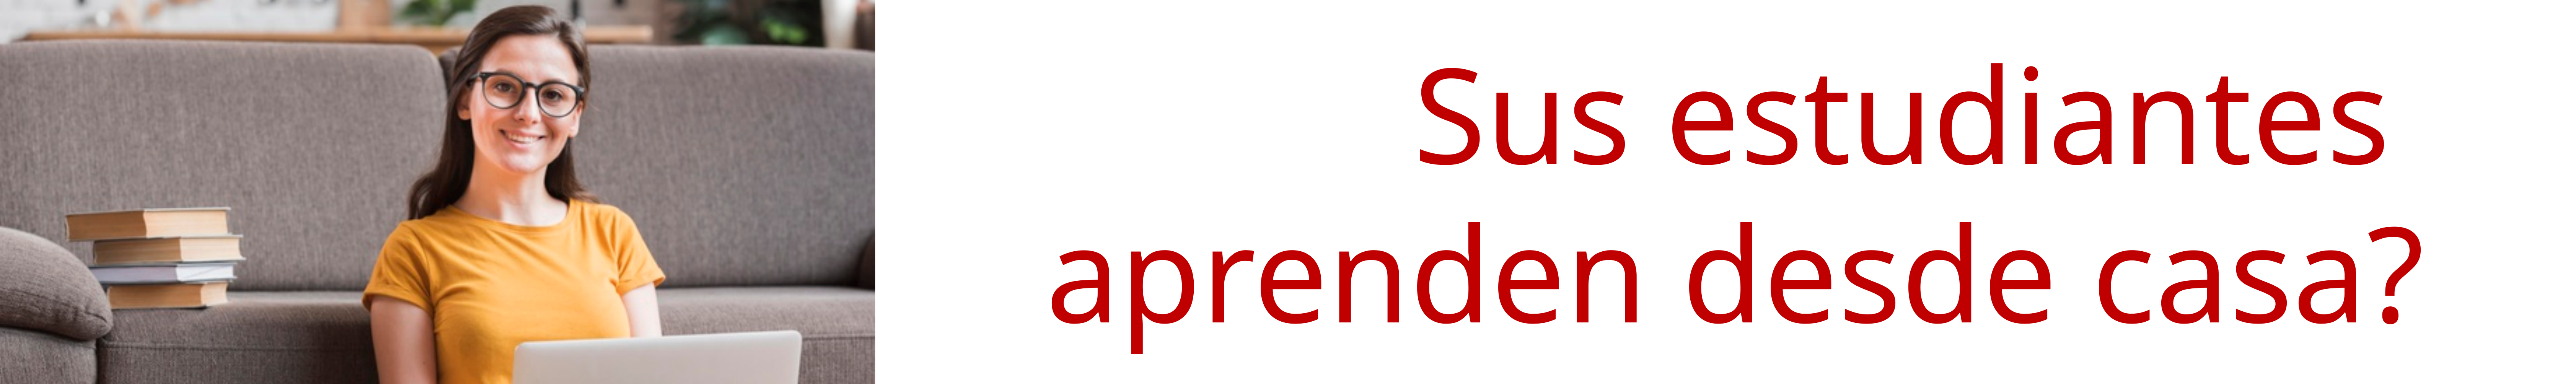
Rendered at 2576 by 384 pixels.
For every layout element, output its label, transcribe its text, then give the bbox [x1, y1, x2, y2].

text_box Sus estudiantes aprenden desde casa? [875, 29, 2430, 352]
picture [0, 0, 875, 384]
